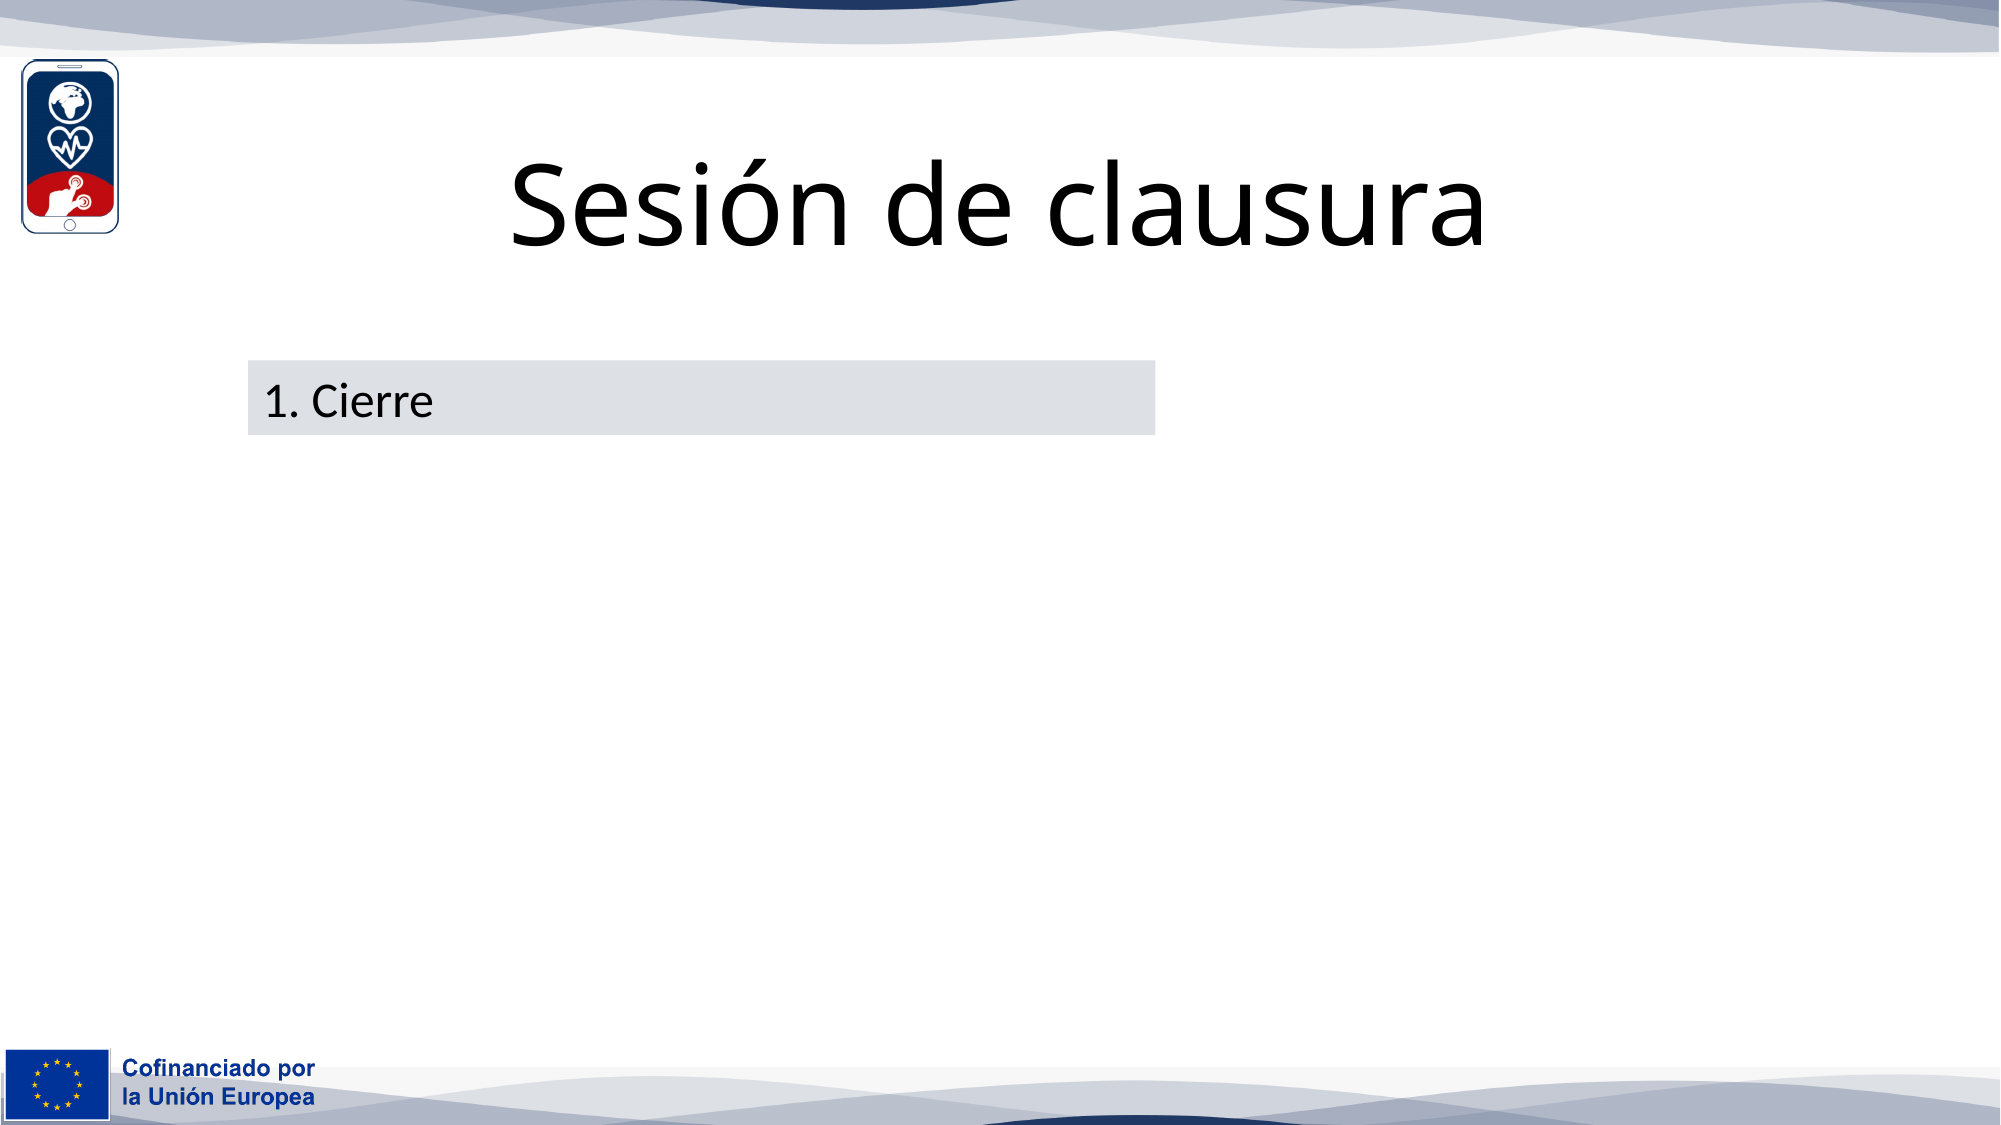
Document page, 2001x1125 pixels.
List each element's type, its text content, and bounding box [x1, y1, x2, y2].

picture [0, 1044, 2001, 1125]
text_box 1. Cierre [248, 360, 1156, 436]
title Sesión de clausura [137, 59, 1863, 278]
picture [21, 59, 119, 234]
picture [0, 0, 1999, 57]
